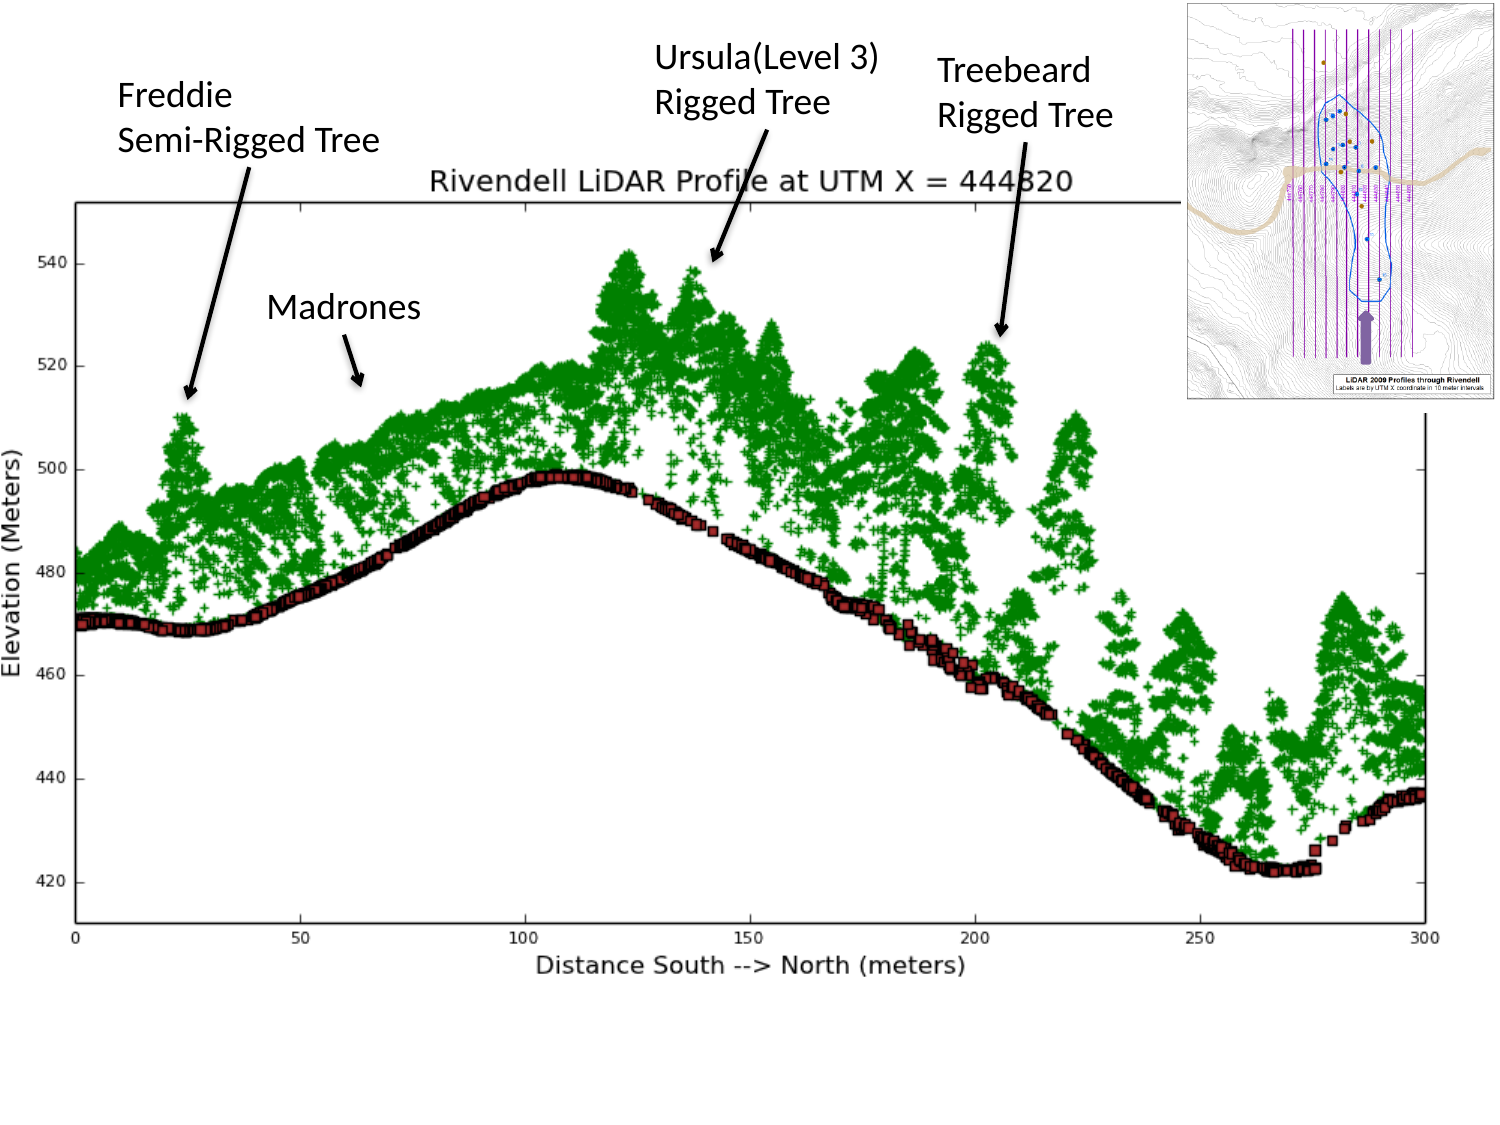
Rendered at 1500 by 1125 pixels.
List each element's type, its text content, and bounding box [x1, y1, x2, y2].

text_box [712, 130, 768, 263]
text_box Freddie Semi-Rigged Tree [102, 62, 396, 111]
picture [0, 0, 1500, 1013]
text_box Ursula(Level 3) Rigged Tree [639, 24, 895, 111]
text_box Treebeard Rigged Tree [922, 37, 1130, 111]
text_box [999, 143, 1026, 338]
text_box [187, 168, 250, 401]
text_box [343, 335, 362, 388]
